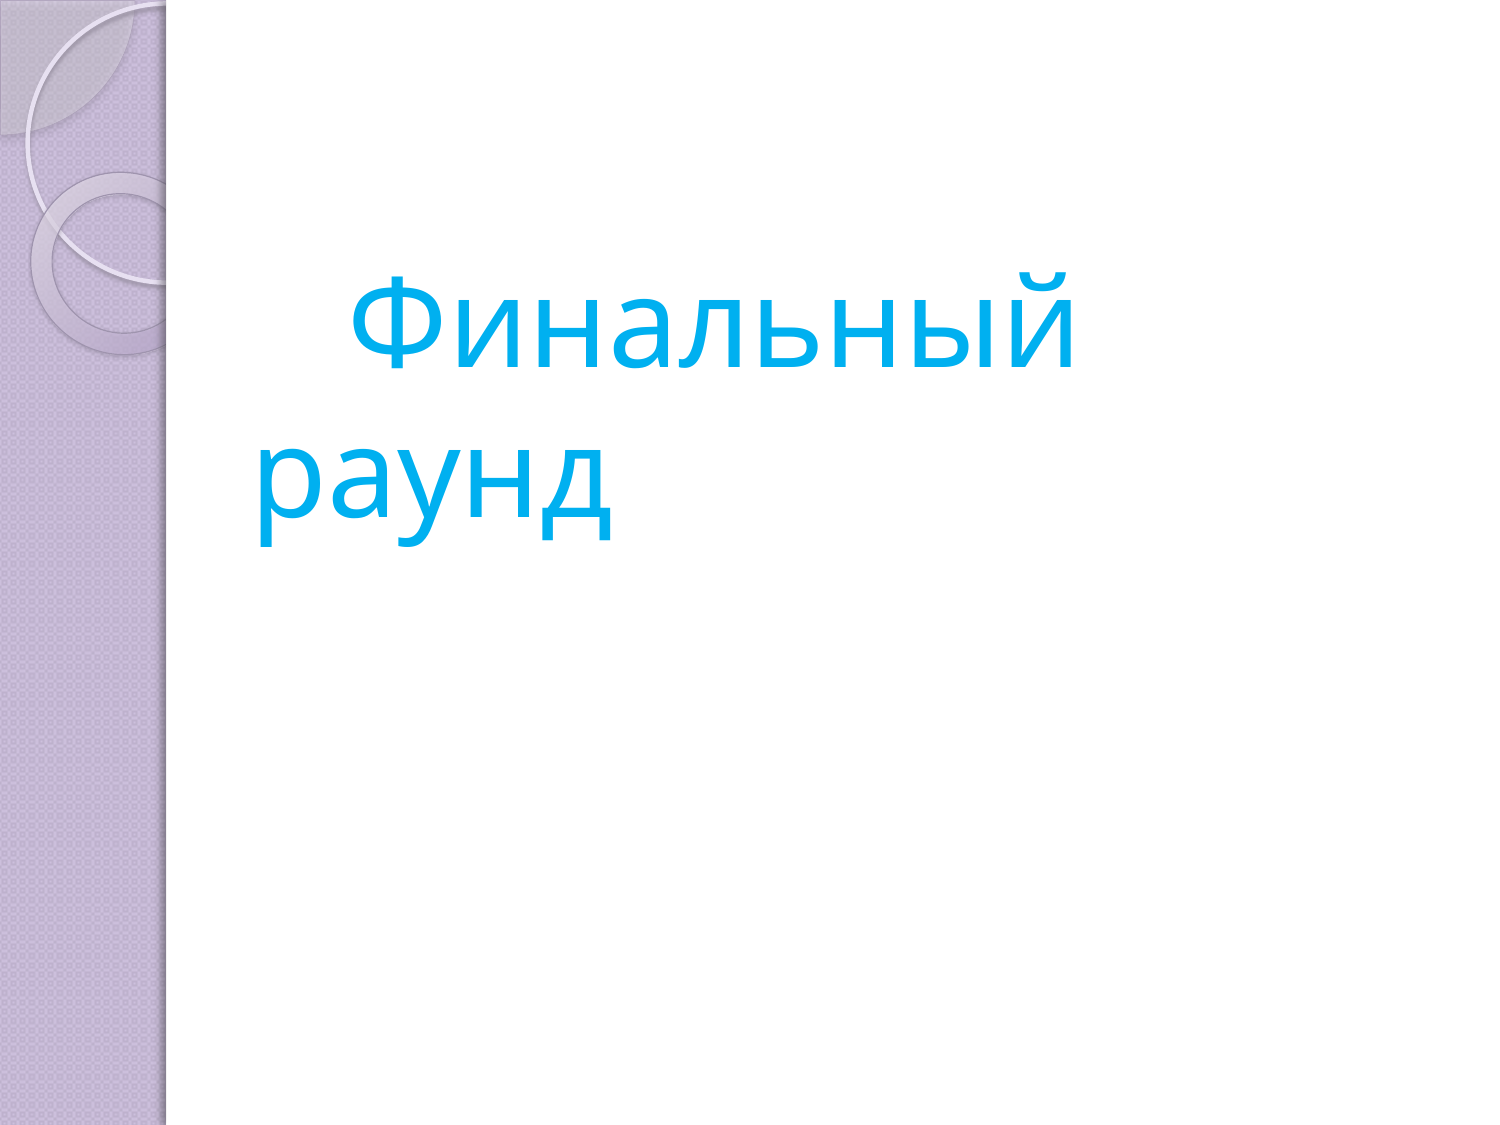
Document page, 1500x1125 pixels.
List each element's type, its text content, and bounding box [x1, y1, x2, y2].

title Финальный раунд [235, 45, 1466, 891]
